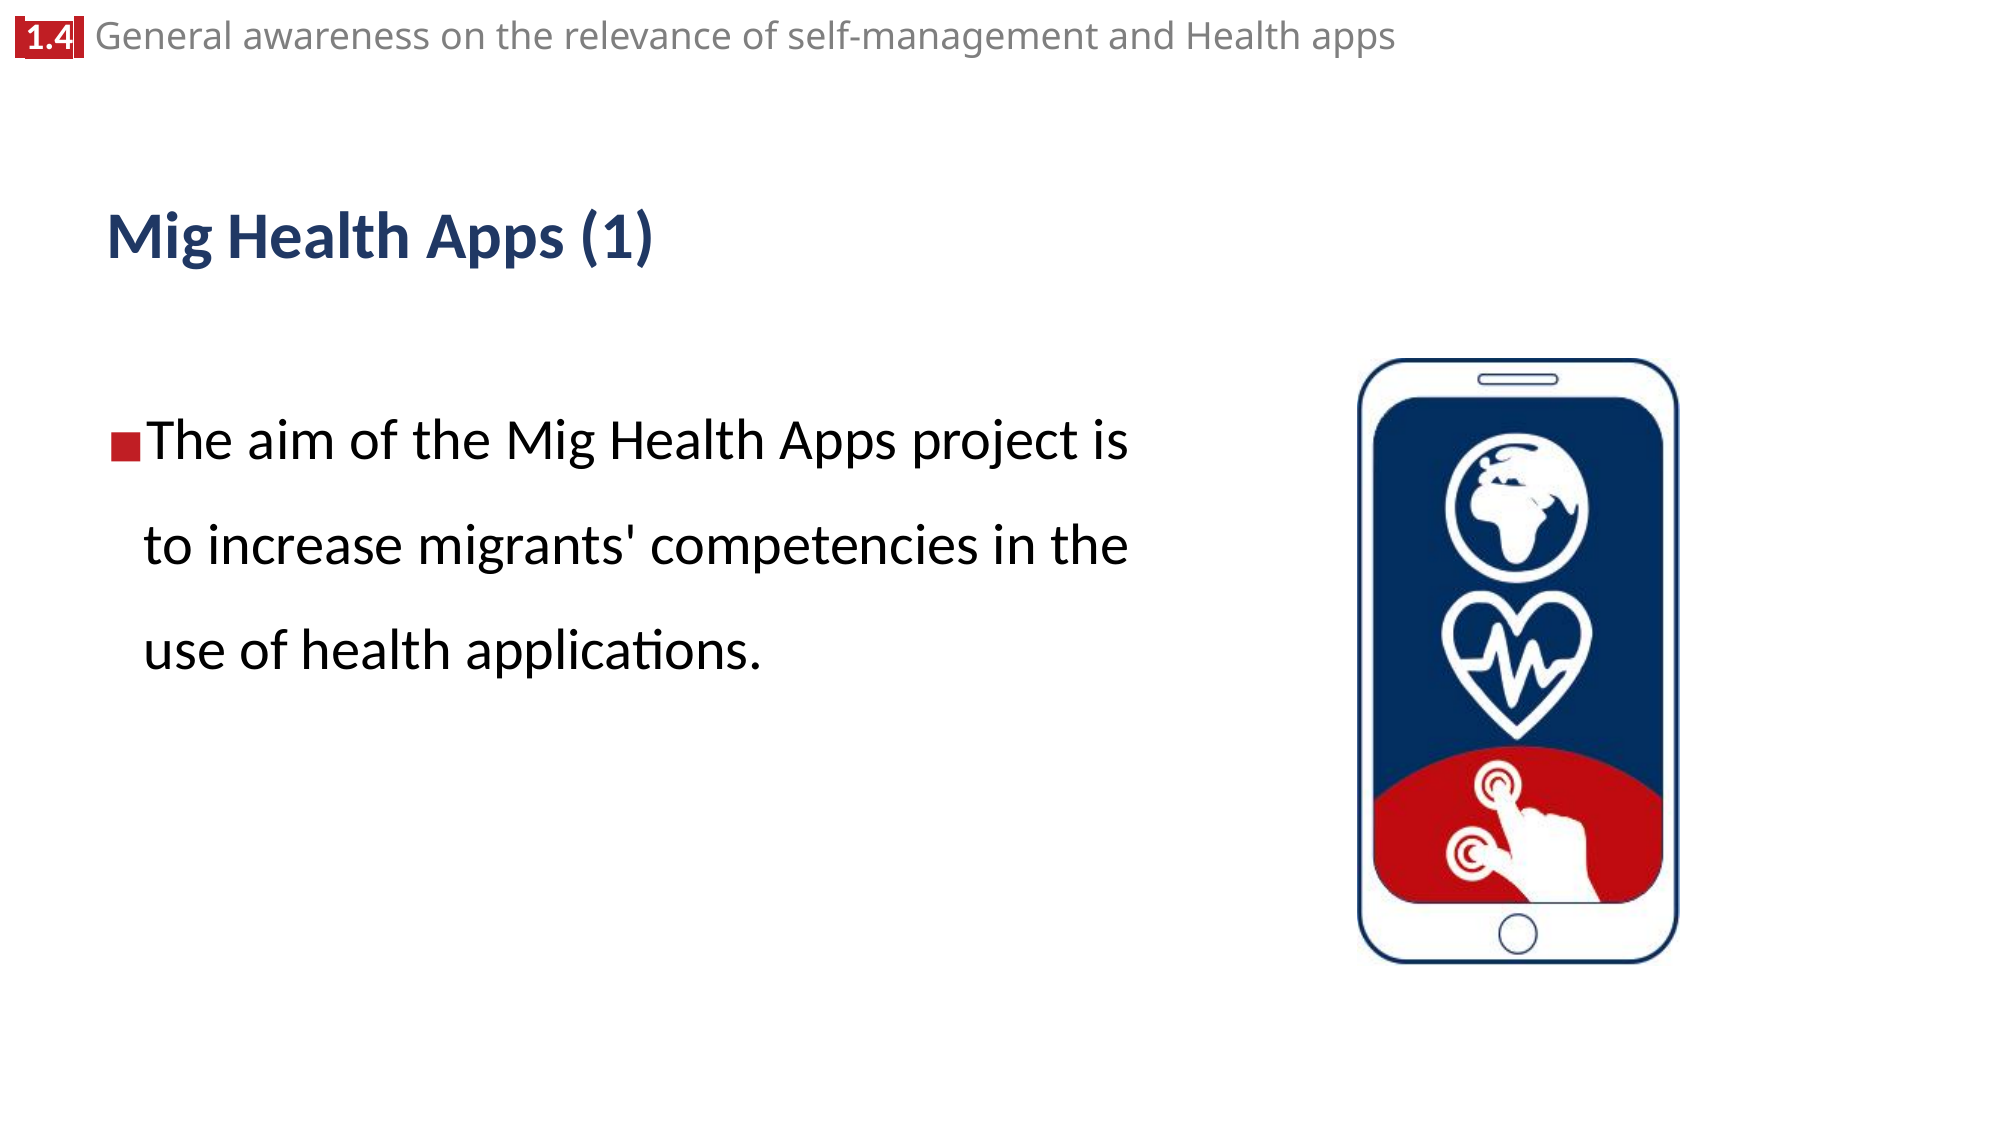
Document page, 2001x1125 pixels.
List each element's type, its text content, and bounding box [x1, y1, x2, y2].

title Mig Health Apps (1) [91, 177, 1906, 297]
picture [1357, 358, 1680, 967]
list The aim of the Mig Health Apps project is to increase migrants' competencies in the use of health applications. [91, 358, 1145, 1051]
